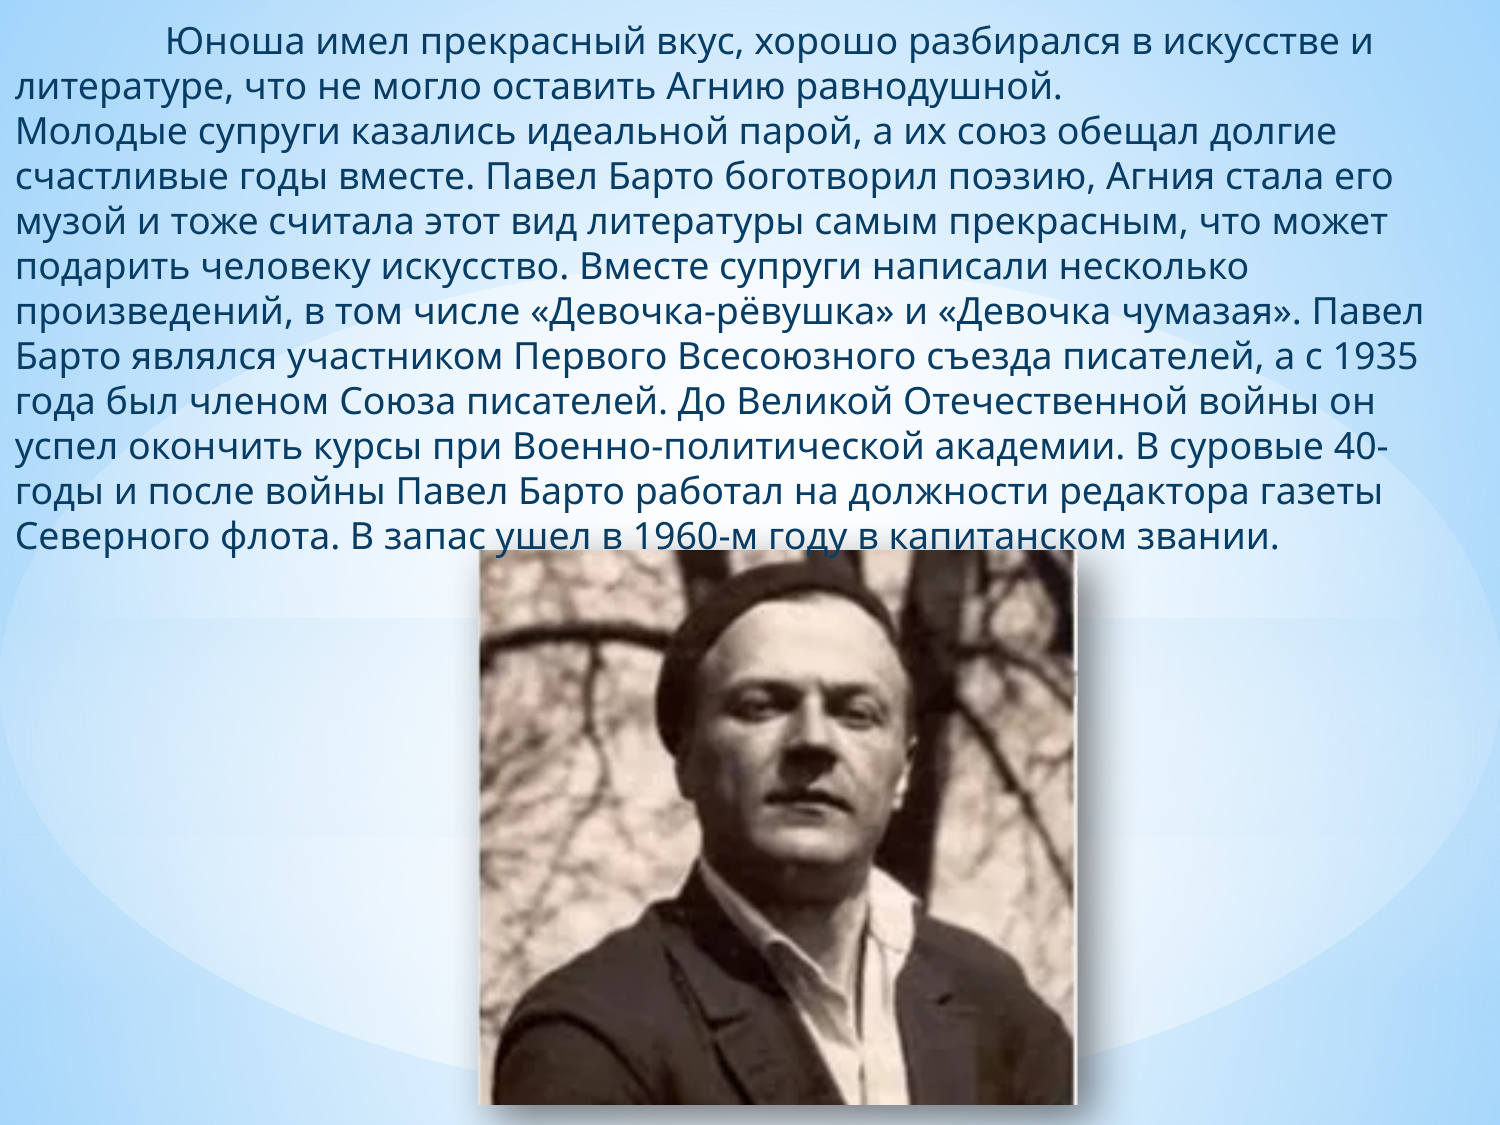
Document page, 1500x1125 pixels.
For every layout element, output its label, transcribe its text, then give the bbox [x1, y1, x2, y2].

text_box Юноша имел прекрасный вкус, хорошо разбирался в искусстве и литературе, что не могло оставить Агнию равнодушной. Молодые супруги казались идеальной парой, а их союз обещал долгие счастливые годы вместе. Павел Барто боготворил поэзию, Агния стала его музой и тоже считала этот вид литературы самым прекрасным, что может подарить человеку искусство. Вместе супруги написали несколько произведений, в том числе «Девочка-рёвушка» и «Девочка чумазая». Павел Барто являлся участником Первого Всесоюзного съезда писателей, а с 1935 года был членом Союза писателей. До Великой Отечественной войны он успел окончить курсы при Военно-политической академии. В суровые 40- годы и после войны Павел Барто работал на должности редактора газеты Северного флота. В запас ушел в 1960-м году в капитанском звании. [0, 9, 1500, 565]
picture [477, 550, 1078, 1105]
